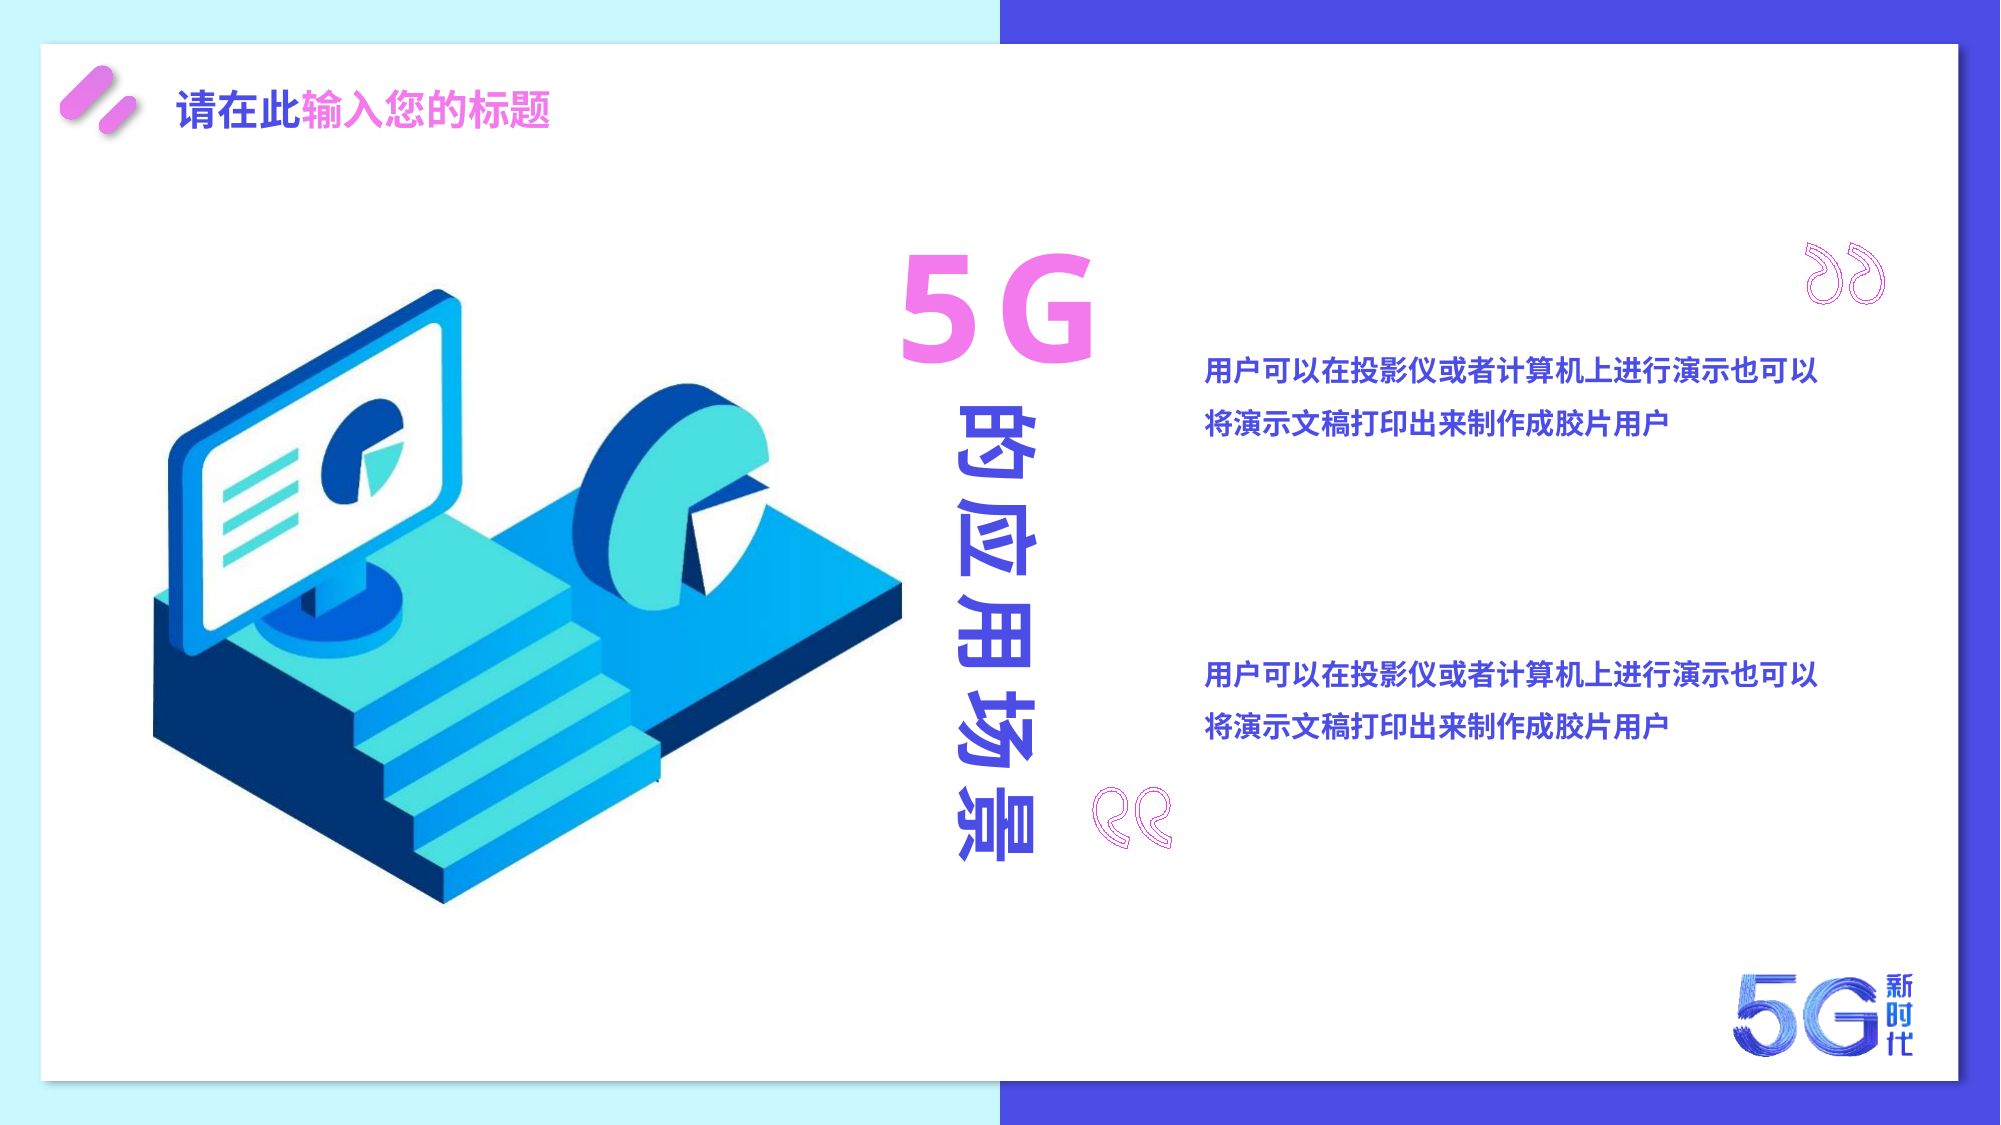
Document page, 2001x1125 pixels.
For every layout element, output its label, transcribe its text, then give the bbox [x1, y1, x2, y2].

text_box [1135, 787, 1172, 849]
text_box 用户可以在投影仪或者计算机上进行演示也可以将演示文稿打印出来制作成胶片用户 [1189, 631, 1846, 751]
text_box 用户可以在投影仪或者计算机上进行演示也可以将演示文稿打印出来制作成胶片用户 [1189, 327, 1846, 448]
picture [39, 44, 1961, 1081]
text_box 5G [881, 205, 1119, 401]
text_box [1805, 242, 1843, 305]
text_box [1092, 787, 1130, 849]
text_box 的应用场景 [924, 401, 1056, 1064]
text_box [1847, 242, 1885, 305]
